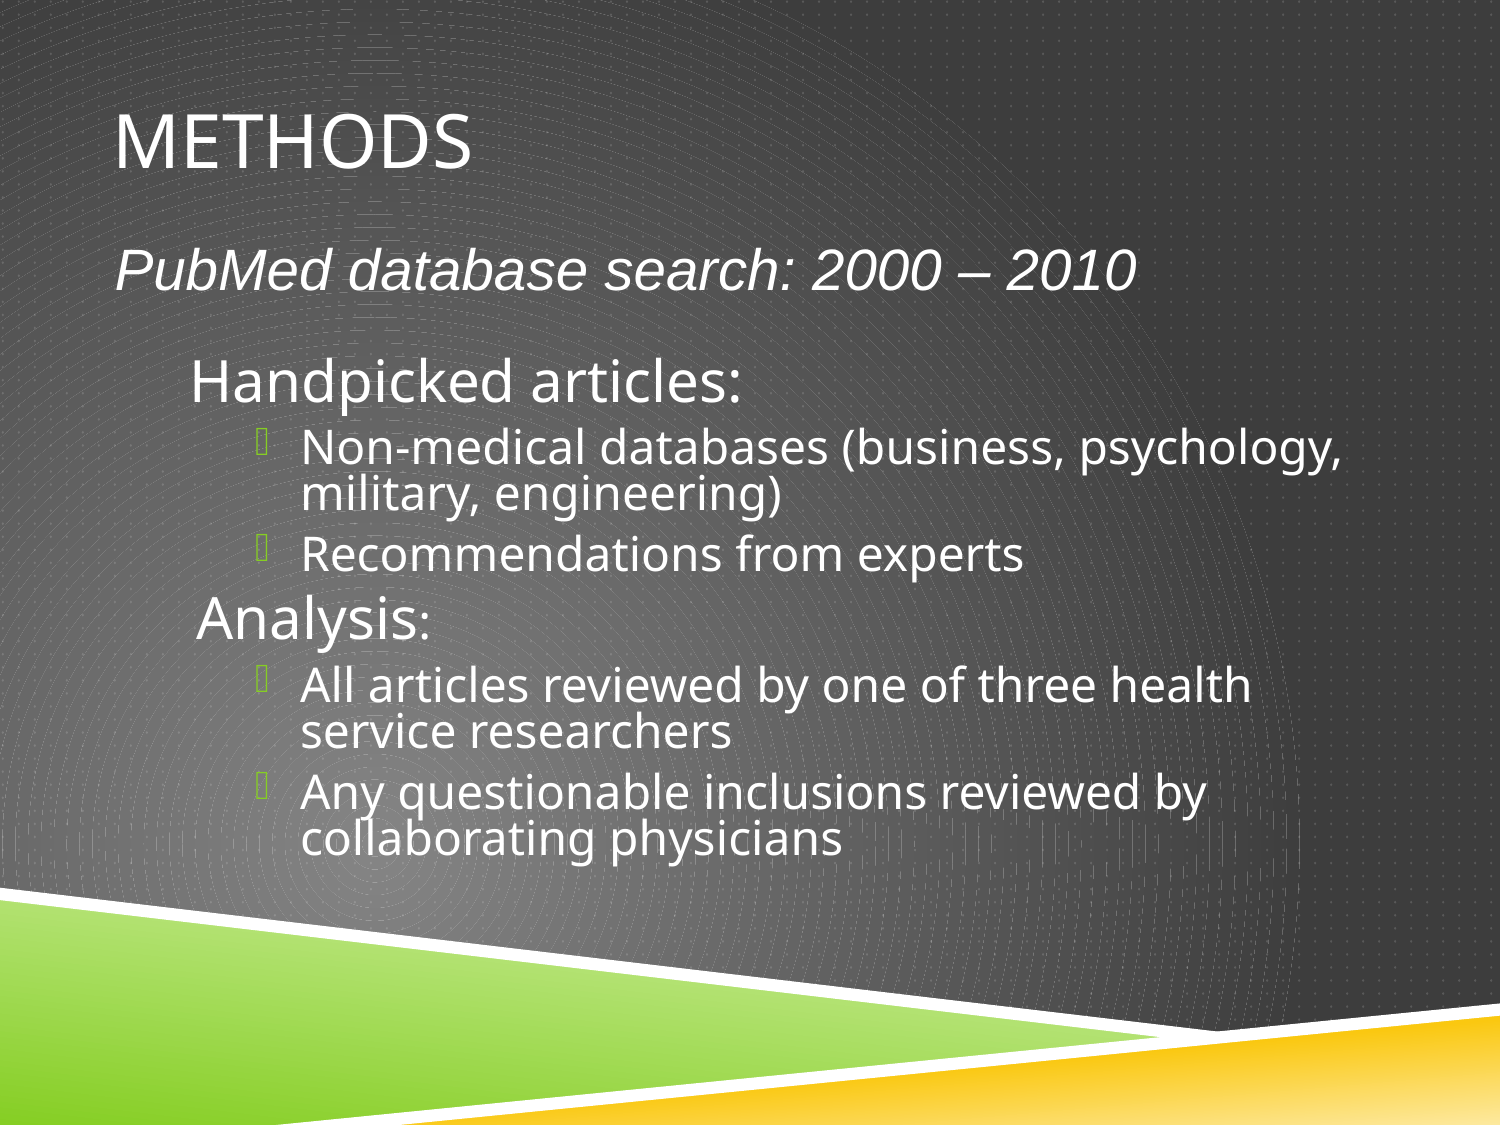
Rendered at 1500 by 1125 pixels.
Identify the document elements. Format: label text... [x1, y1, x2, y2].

text_box PubMed database search: 2000 – 2010 [24, 238, 1300, 310]
list Handpicked articles: Non-medical databases (business, psychology, military, engineering) Recommendations from experts Analysis: All articles reviewed by one of three health service researchers Any questionable inclusions reviewed by collaborating physicians [112, 349, 1388, 963]
title METHODS [112, 45, 1388, 233]
